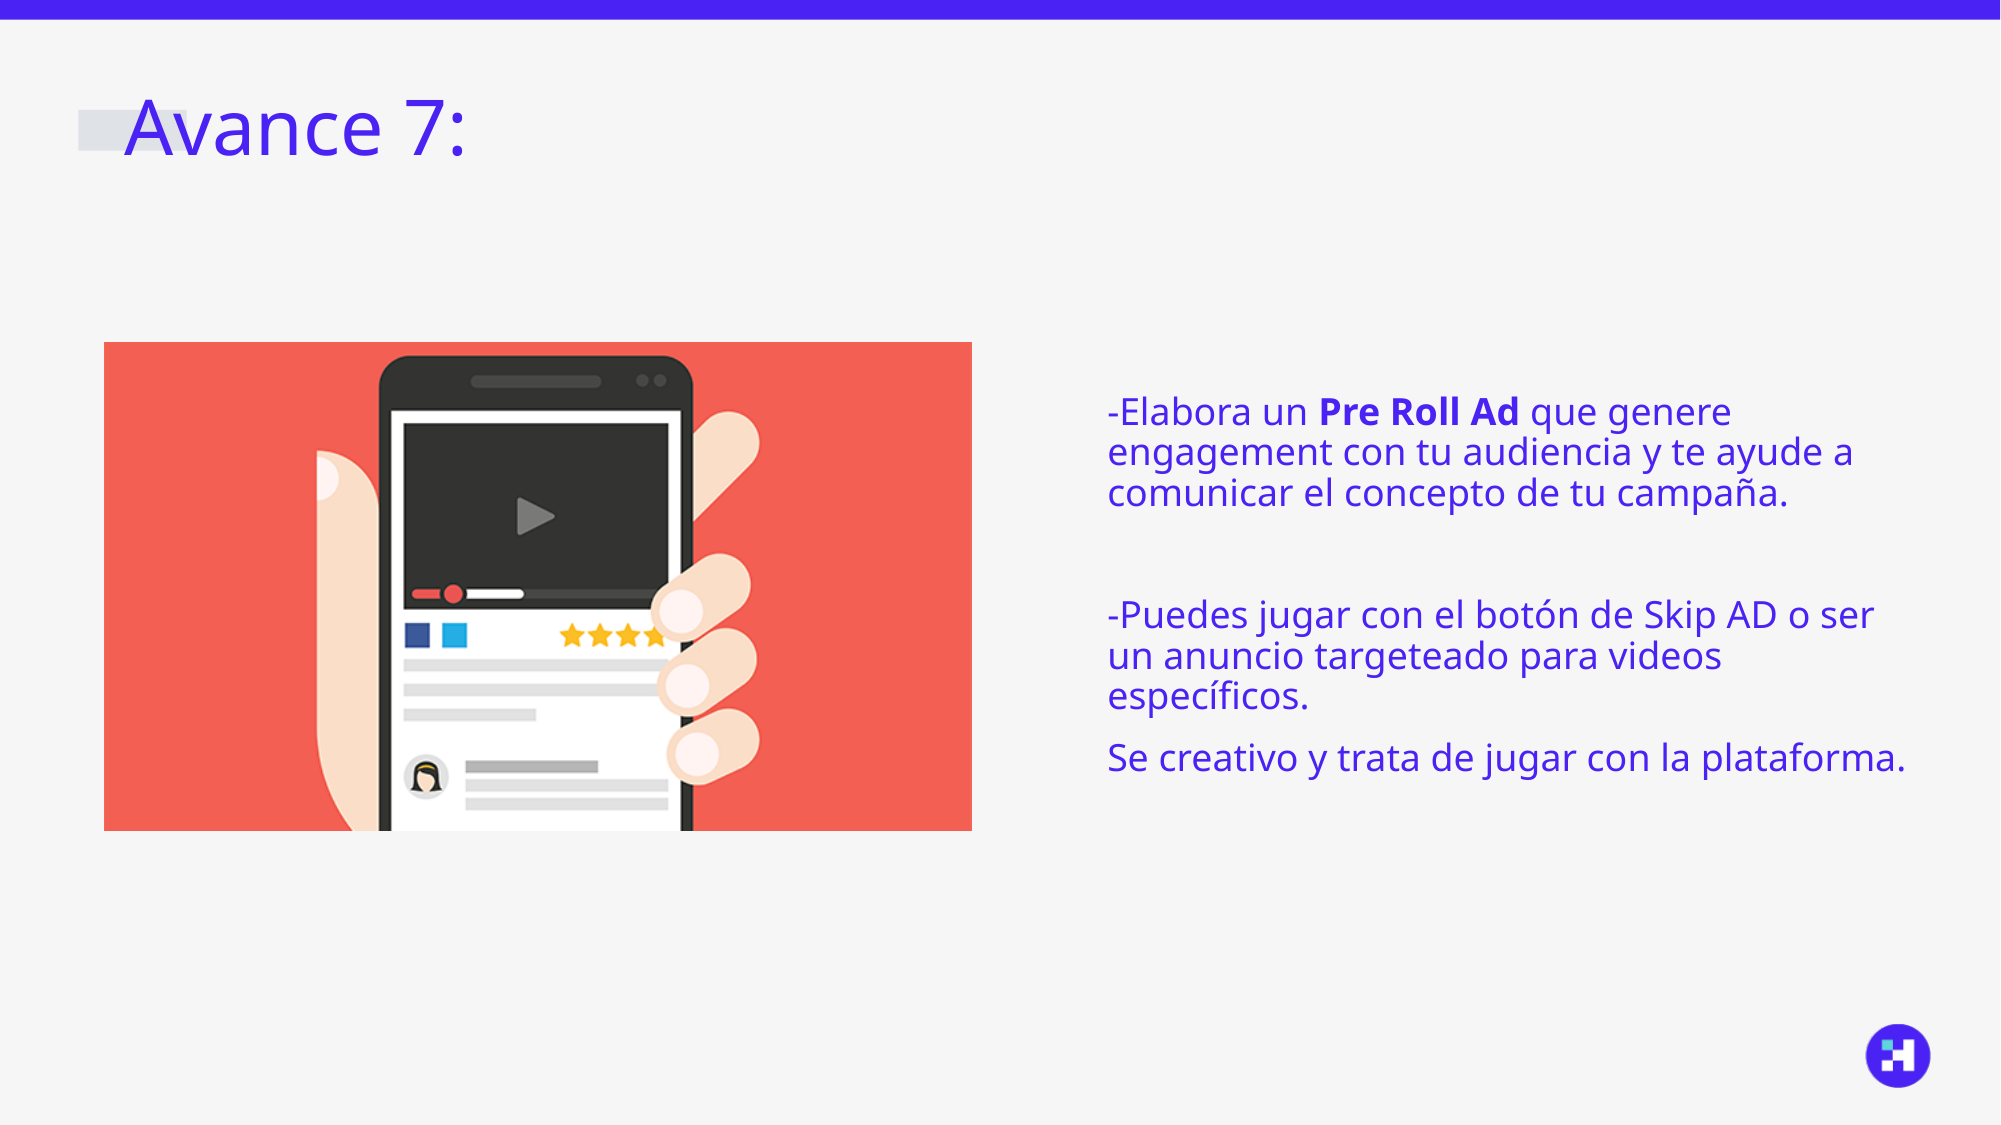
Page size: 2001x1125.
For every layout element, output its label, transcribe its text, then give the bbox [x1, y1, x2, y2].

picture [104, 342, 973, 831]
title Avance 7: [104, 60, 1379, 200]
picture [1853, 1015, 1940, 1095]
list -Elabora un Pre Roll Ad que genere engagement con tu audiencia y te ayude a comunicar el concepto de tu campaña. -Puedes jugar con el botón de Skip AD o ser un anuncio targeteado para videos específicos. Se creativo y trata de jugar con la plataforma. [1087, 382, 1939, 790]
